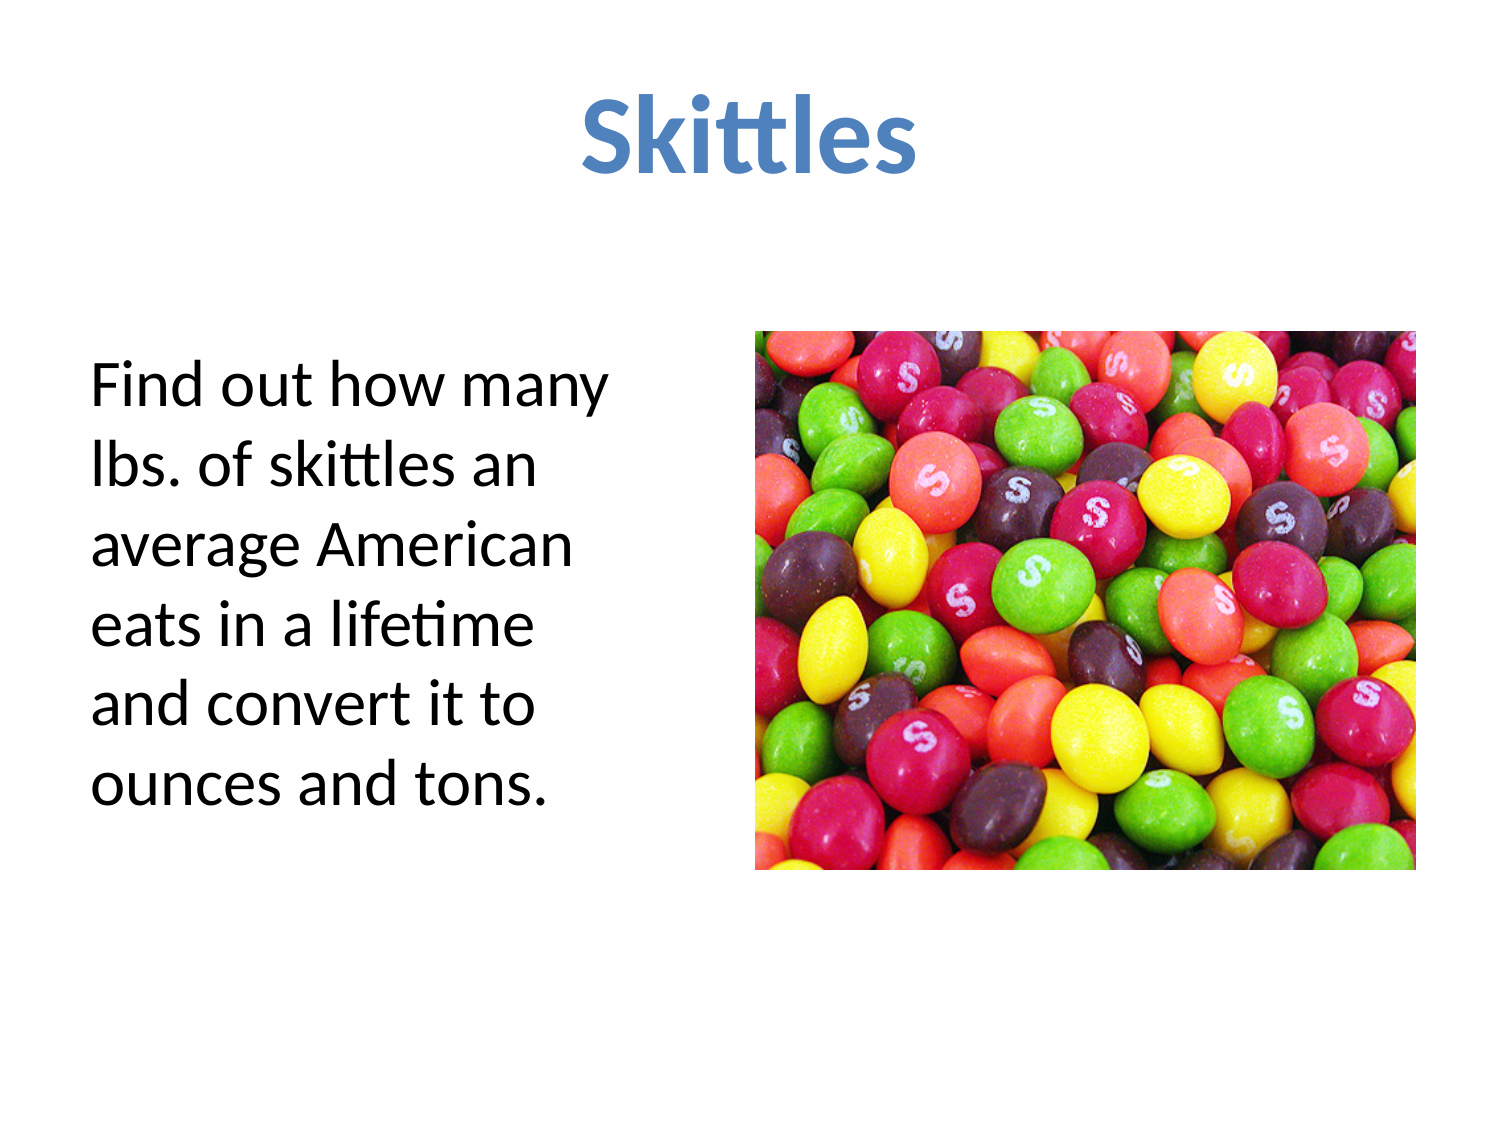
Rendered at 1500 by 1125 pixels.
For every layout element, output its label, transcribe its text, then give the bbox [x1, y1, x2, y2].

list Find out how many lbs. of skittles an average American eats in a lifetime and convert it to ounces and tons. [75, 331, 653, 835]
text_box Skittles [565, 53, 935, 204]
picture [755, 331, 1416, 870]
